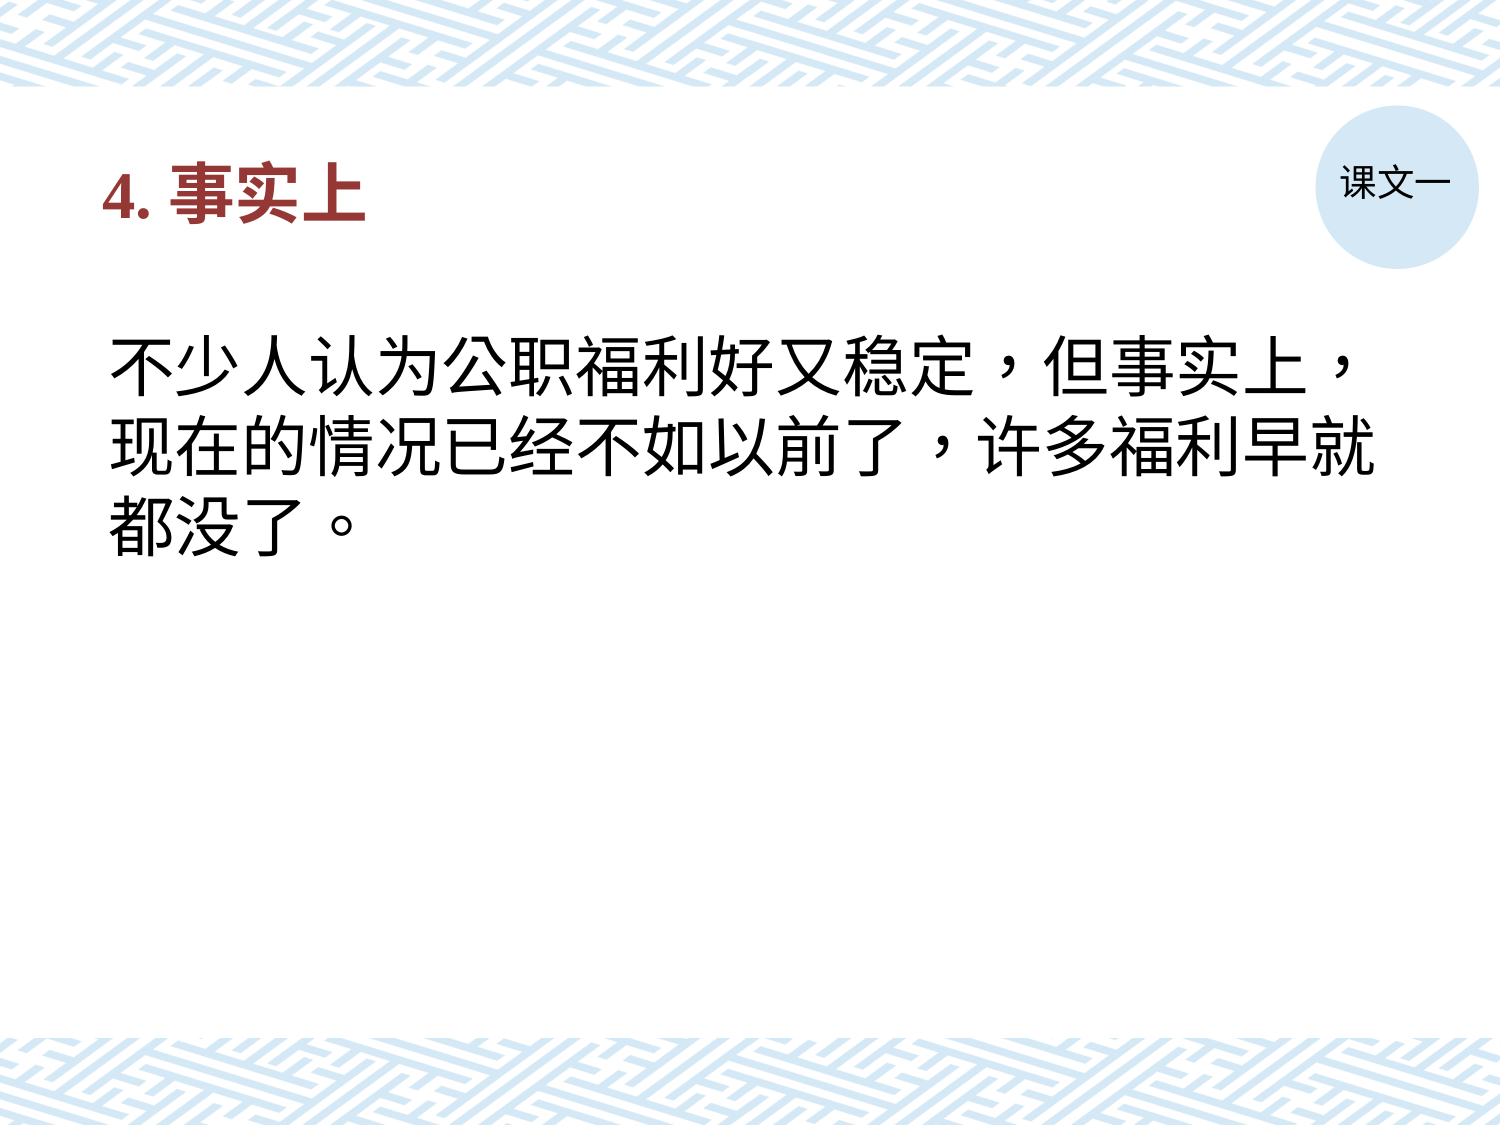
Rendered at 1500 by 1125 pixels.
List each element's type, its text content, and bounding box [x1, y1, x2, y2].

picture [0, 0, 1500, 1125]
text_box 课文一 [1325, 151, 1500, 212]
list 不少人认为公职福利好又稳定，但事实上，现在的情况已经不如以前了，许多福利早就都没了。 [108, 324, 1403, 702]
title 4.事实上 [102, 152, 1340, 278]
